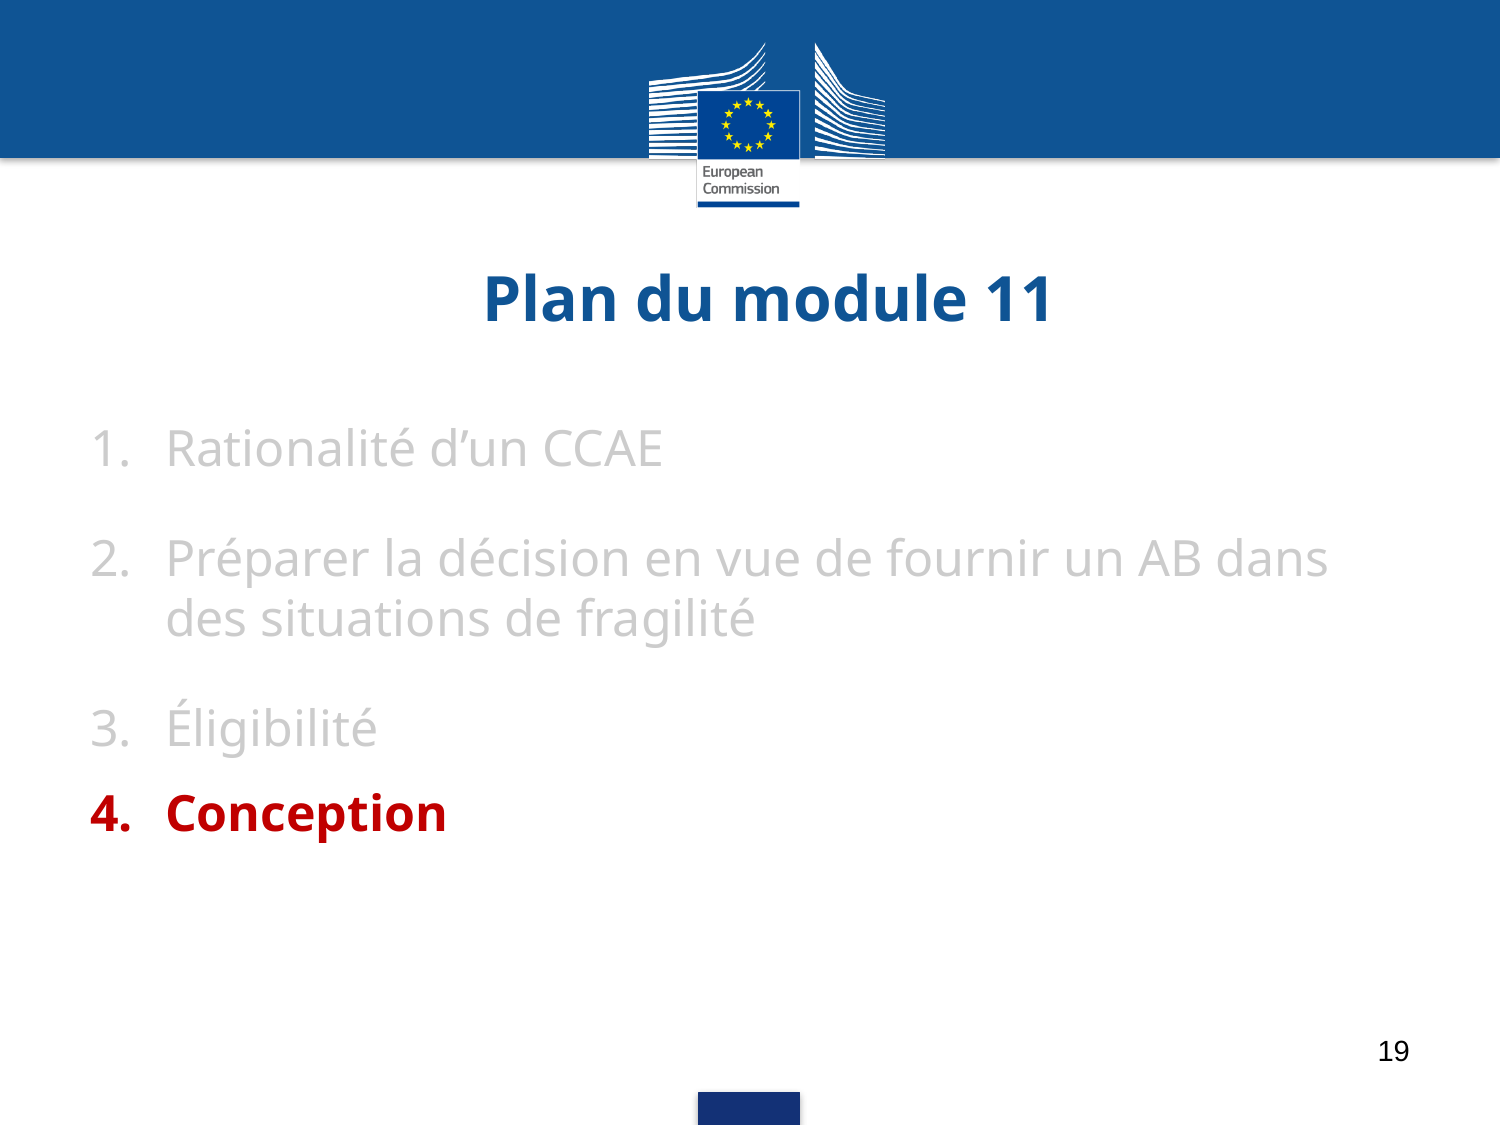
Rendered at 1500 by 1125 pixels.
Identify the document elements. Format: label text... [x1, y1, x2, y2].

picture [649, 42, 885, 208]
title Plan du module 11 [64, 219, 1416, 374]
slide_number 19 [1074, 1024, 1426, 1103]
list Rationalité d’un CCAE Préparer la décision en vue de fournir un AB dans des situations de fragilité Éligibilité Conception [74, 408, 1426, 988]
